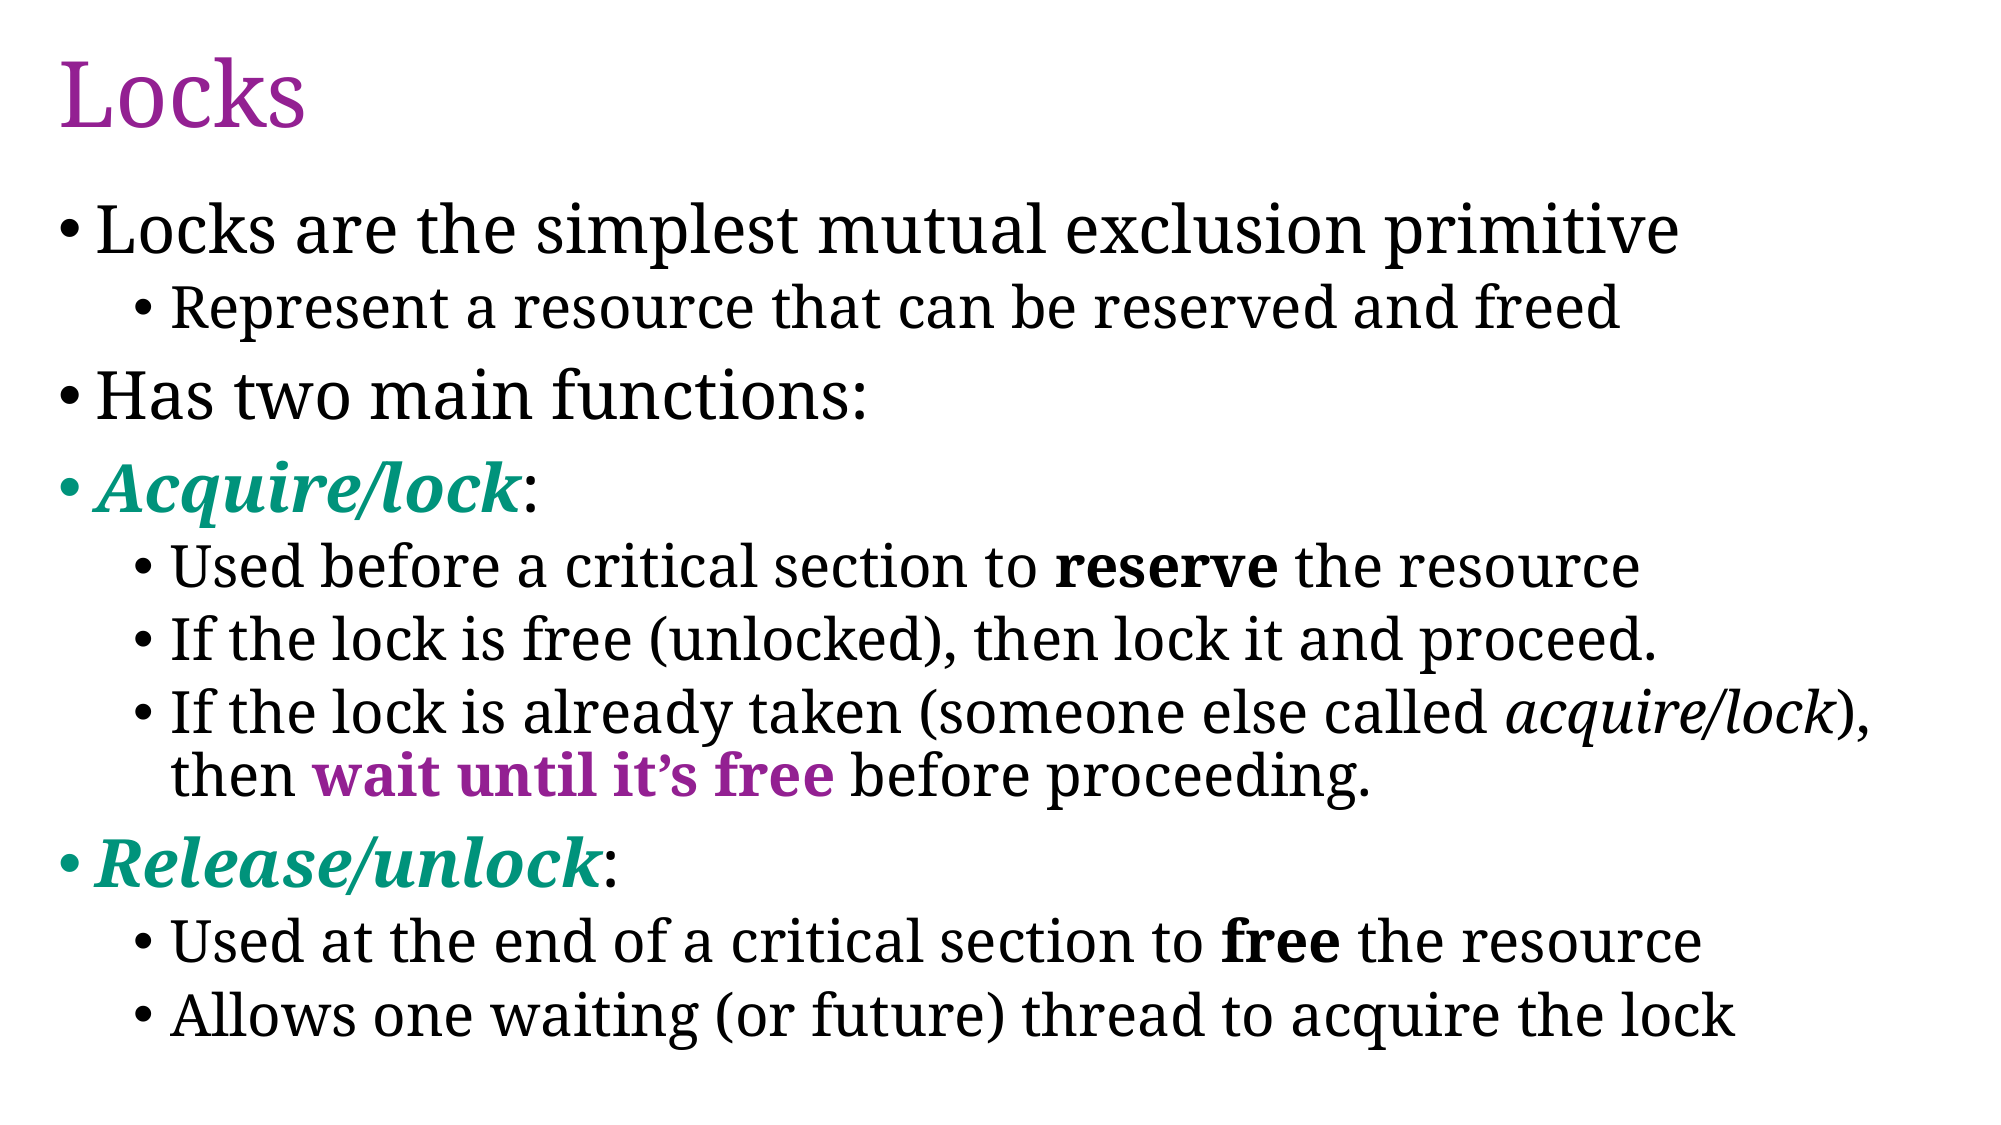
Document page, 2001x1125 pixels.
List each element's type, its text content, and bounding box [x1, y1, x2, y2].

title Locks [43, 25, 1953, 171]
list Locks are the simplest mutual exclusion primitive Represent a resource that can be reserved and freed Has two main functions: Acquire/lock: Used before a critical section to reserve the resource If the lock is free (unlocked), then lock it and proceed. If the lock is already taken (someone else called acquire/lock), then wait until it’s free before proceeding. Release/unlock: Used at the end of a critical section to free the resource Allows one waiting (or future) thread to acquire the lock [43, 188, 1953, 1106]
